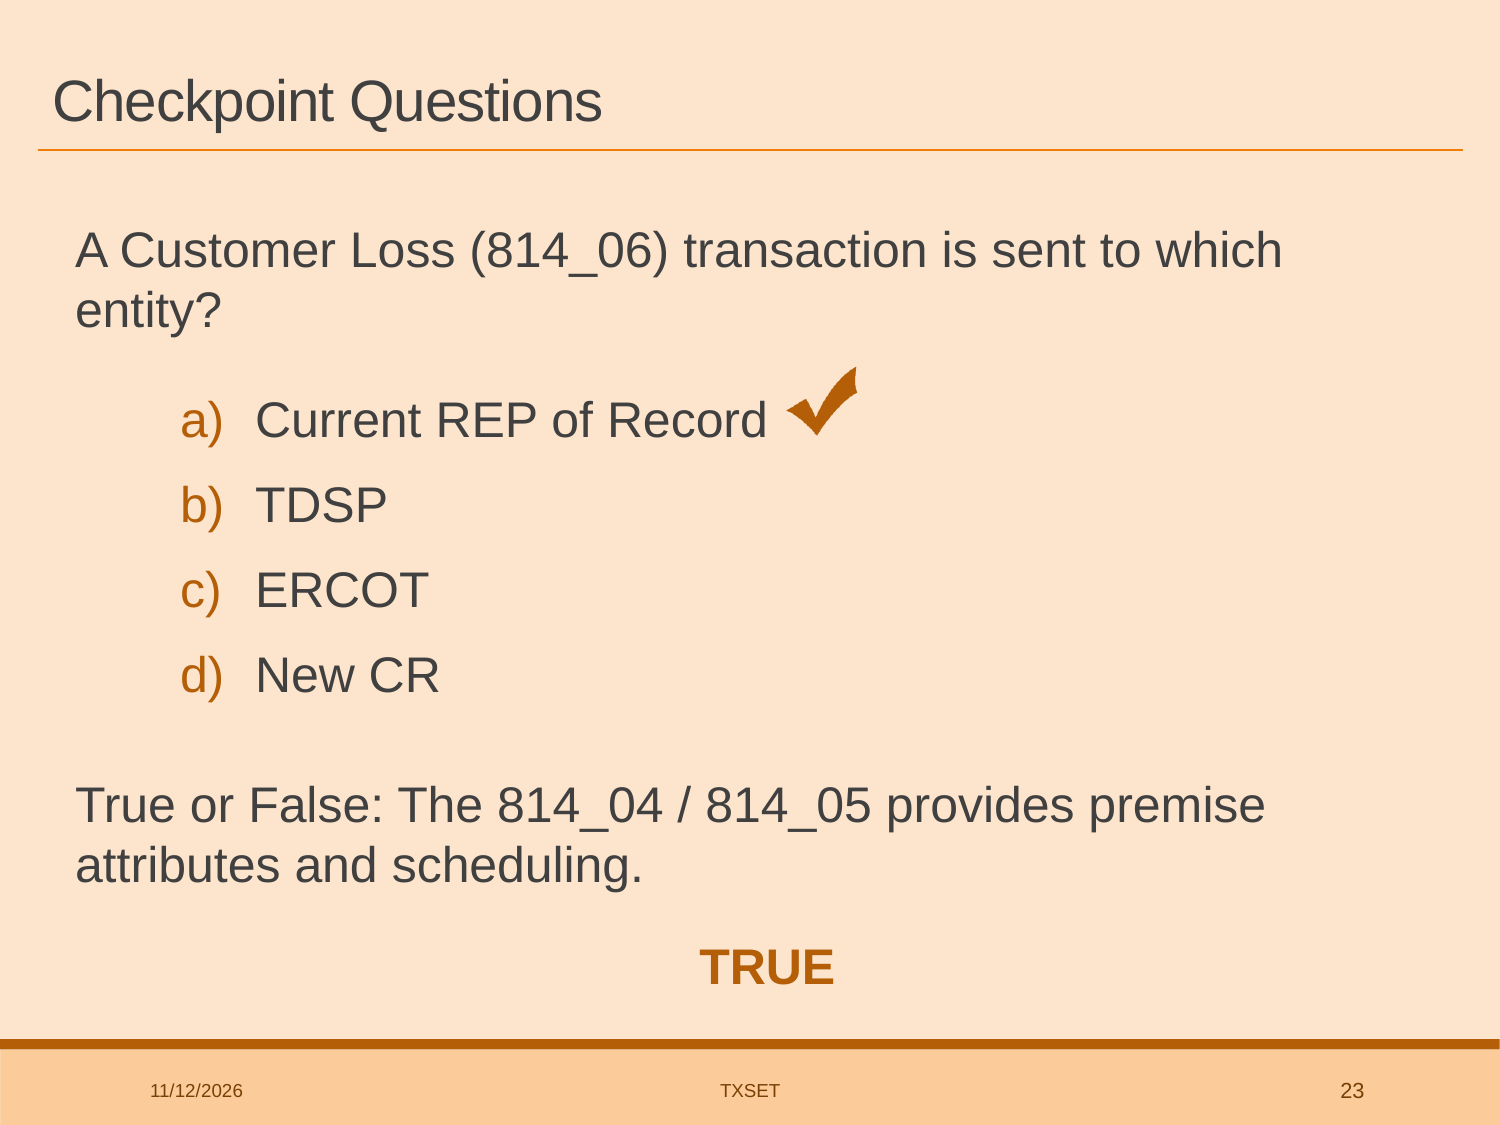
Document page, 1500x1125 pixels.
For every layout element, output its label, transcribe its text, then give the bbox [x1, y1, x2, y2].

title Checkpoint Questions [37, 37, 1275, 141]
slide_number 23 [1218, 1059, 1380, 1120]
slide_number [135, 1059, 440, 1120]
picture [784, 364, 858, 438]
text_box True or False: The 814_04 / 814_05 provides premise attributes and scheduling. TRUE [74, 765, 1460, 1002]
footer TxSET [453, 1059, 1047, 1120]
text_box A Customer Loss (814_06) transaction is sent to which entity? Current REP of Record TDSP ERCOT New CR [74, 210, 1422, 731]
